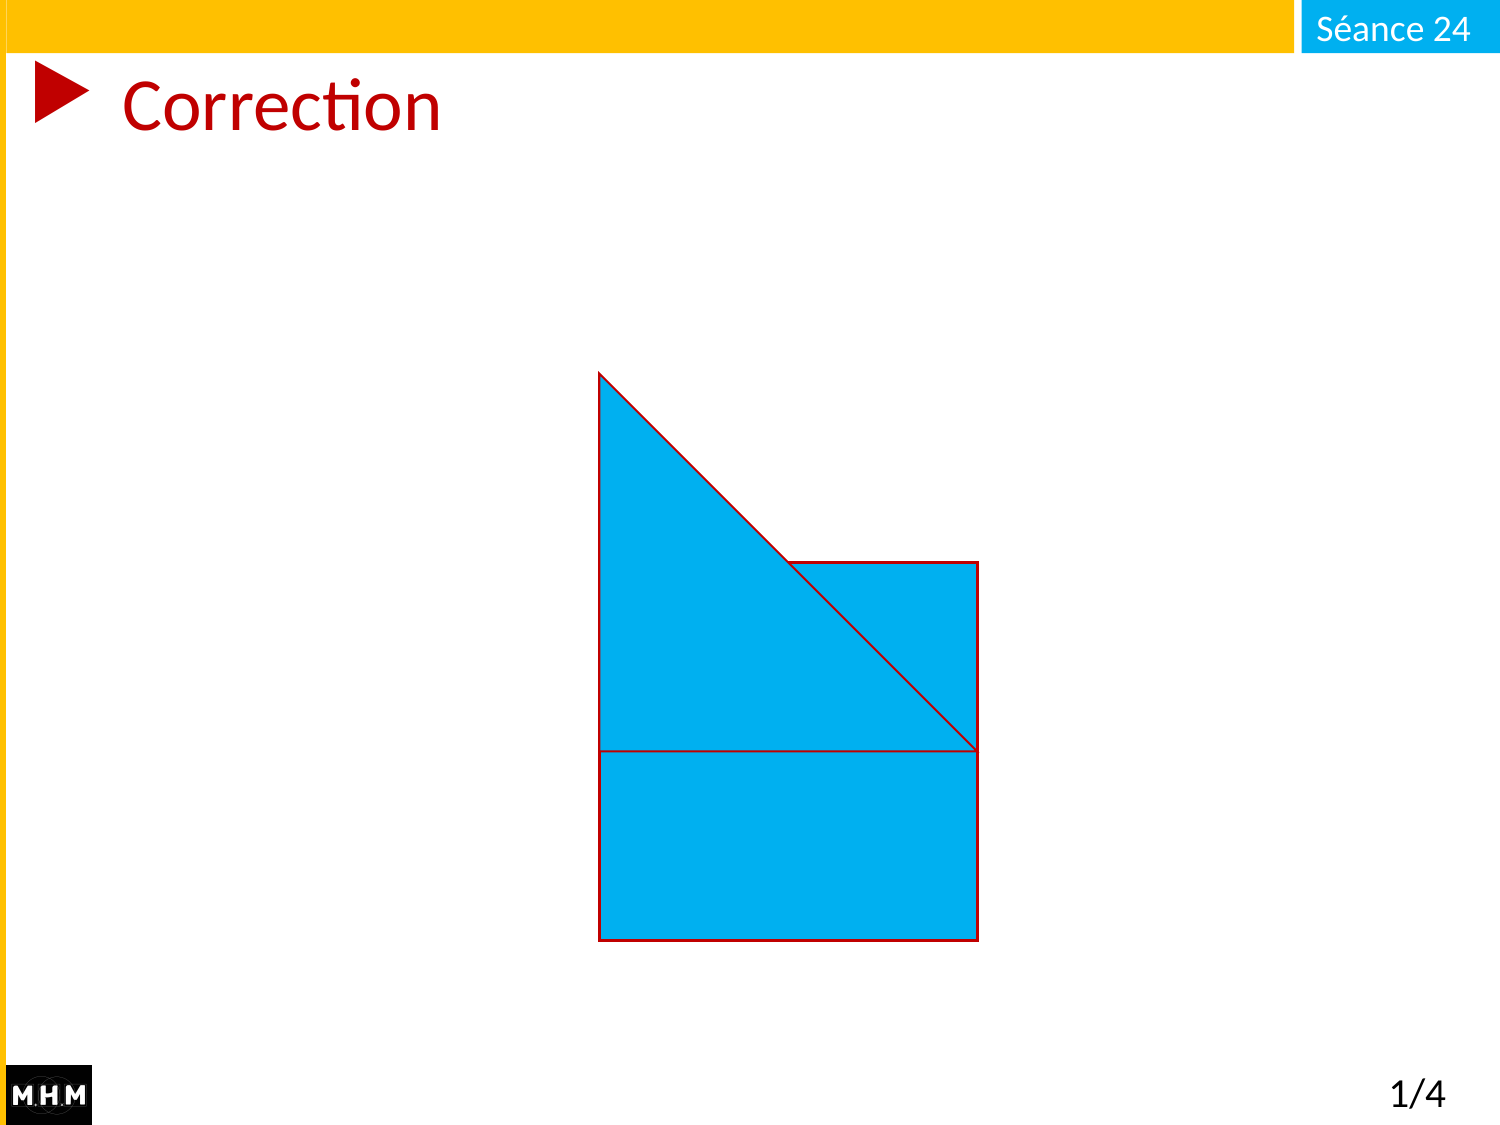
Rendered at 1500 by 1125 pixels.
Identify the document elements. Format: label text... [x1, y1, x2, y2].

text_box [791, 562, 978, 749]
picture [6, 1065, 92, 1125]
title Correction [13, 58, 1397, 154]
text_box [598, 370, 980, 753]
text_box [599, 753, 978, 941]
text_box 1/4 [1373, 1064, 1500, 1125]
